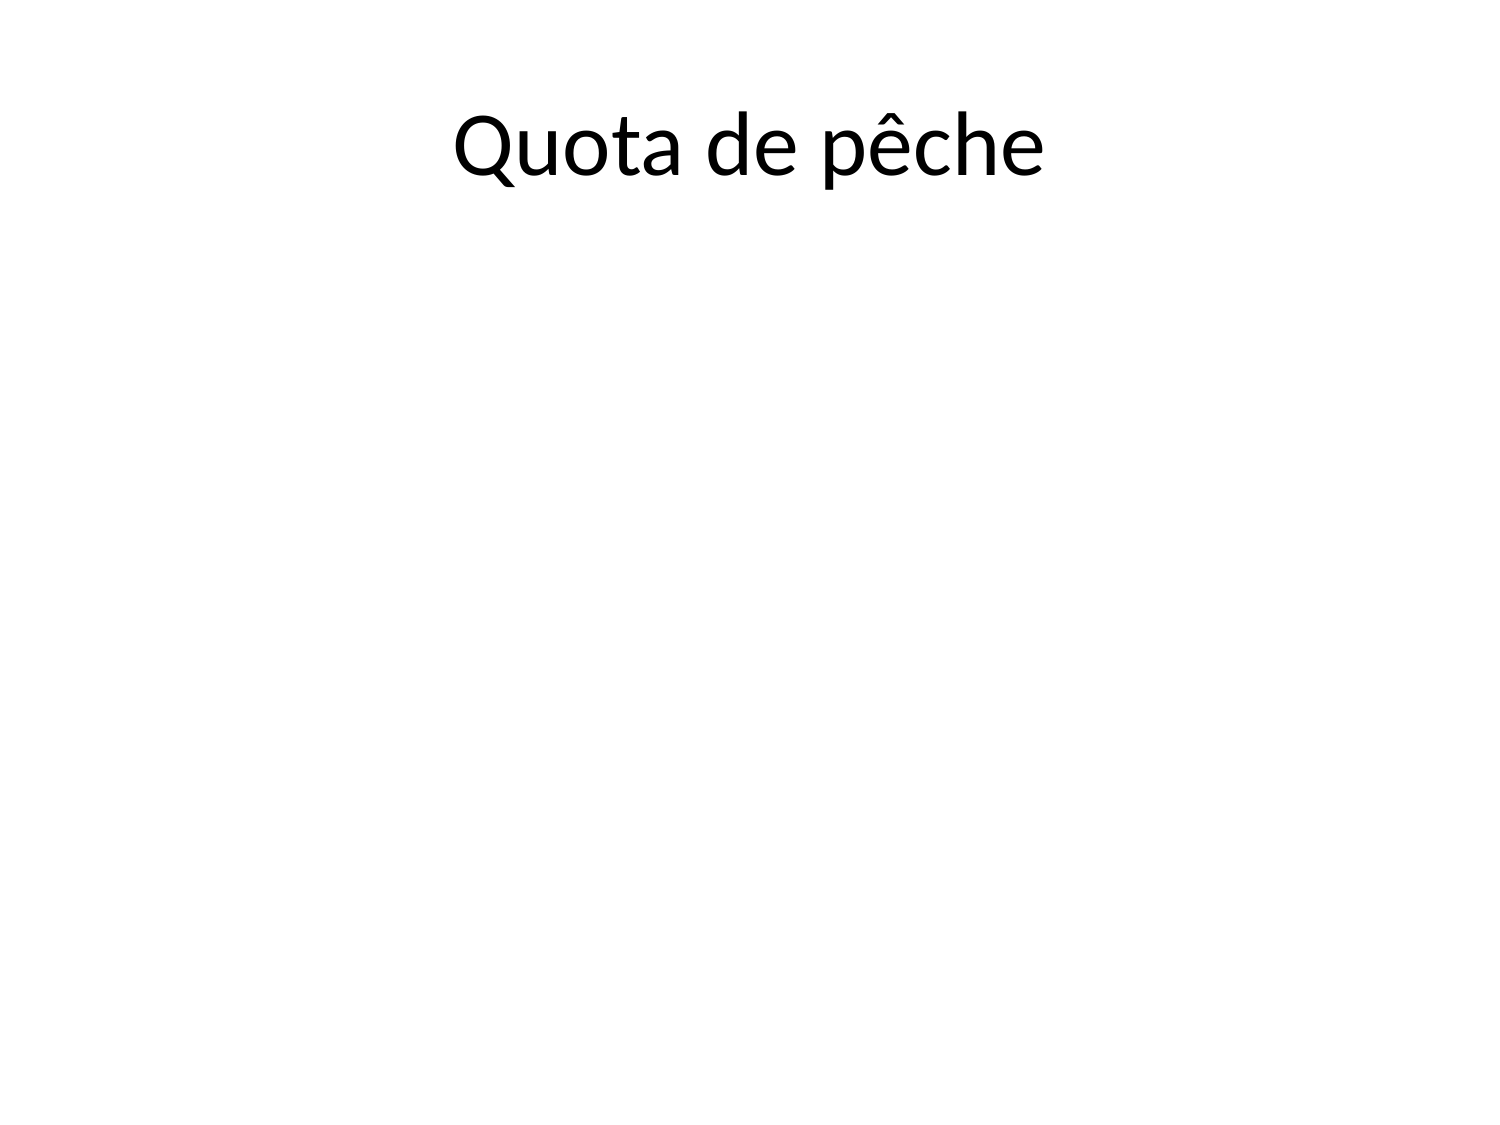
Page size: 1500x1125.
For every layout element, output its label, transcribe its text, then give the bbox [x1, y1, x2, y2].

title Quota de pêche [75, 45, 1425, 233]
